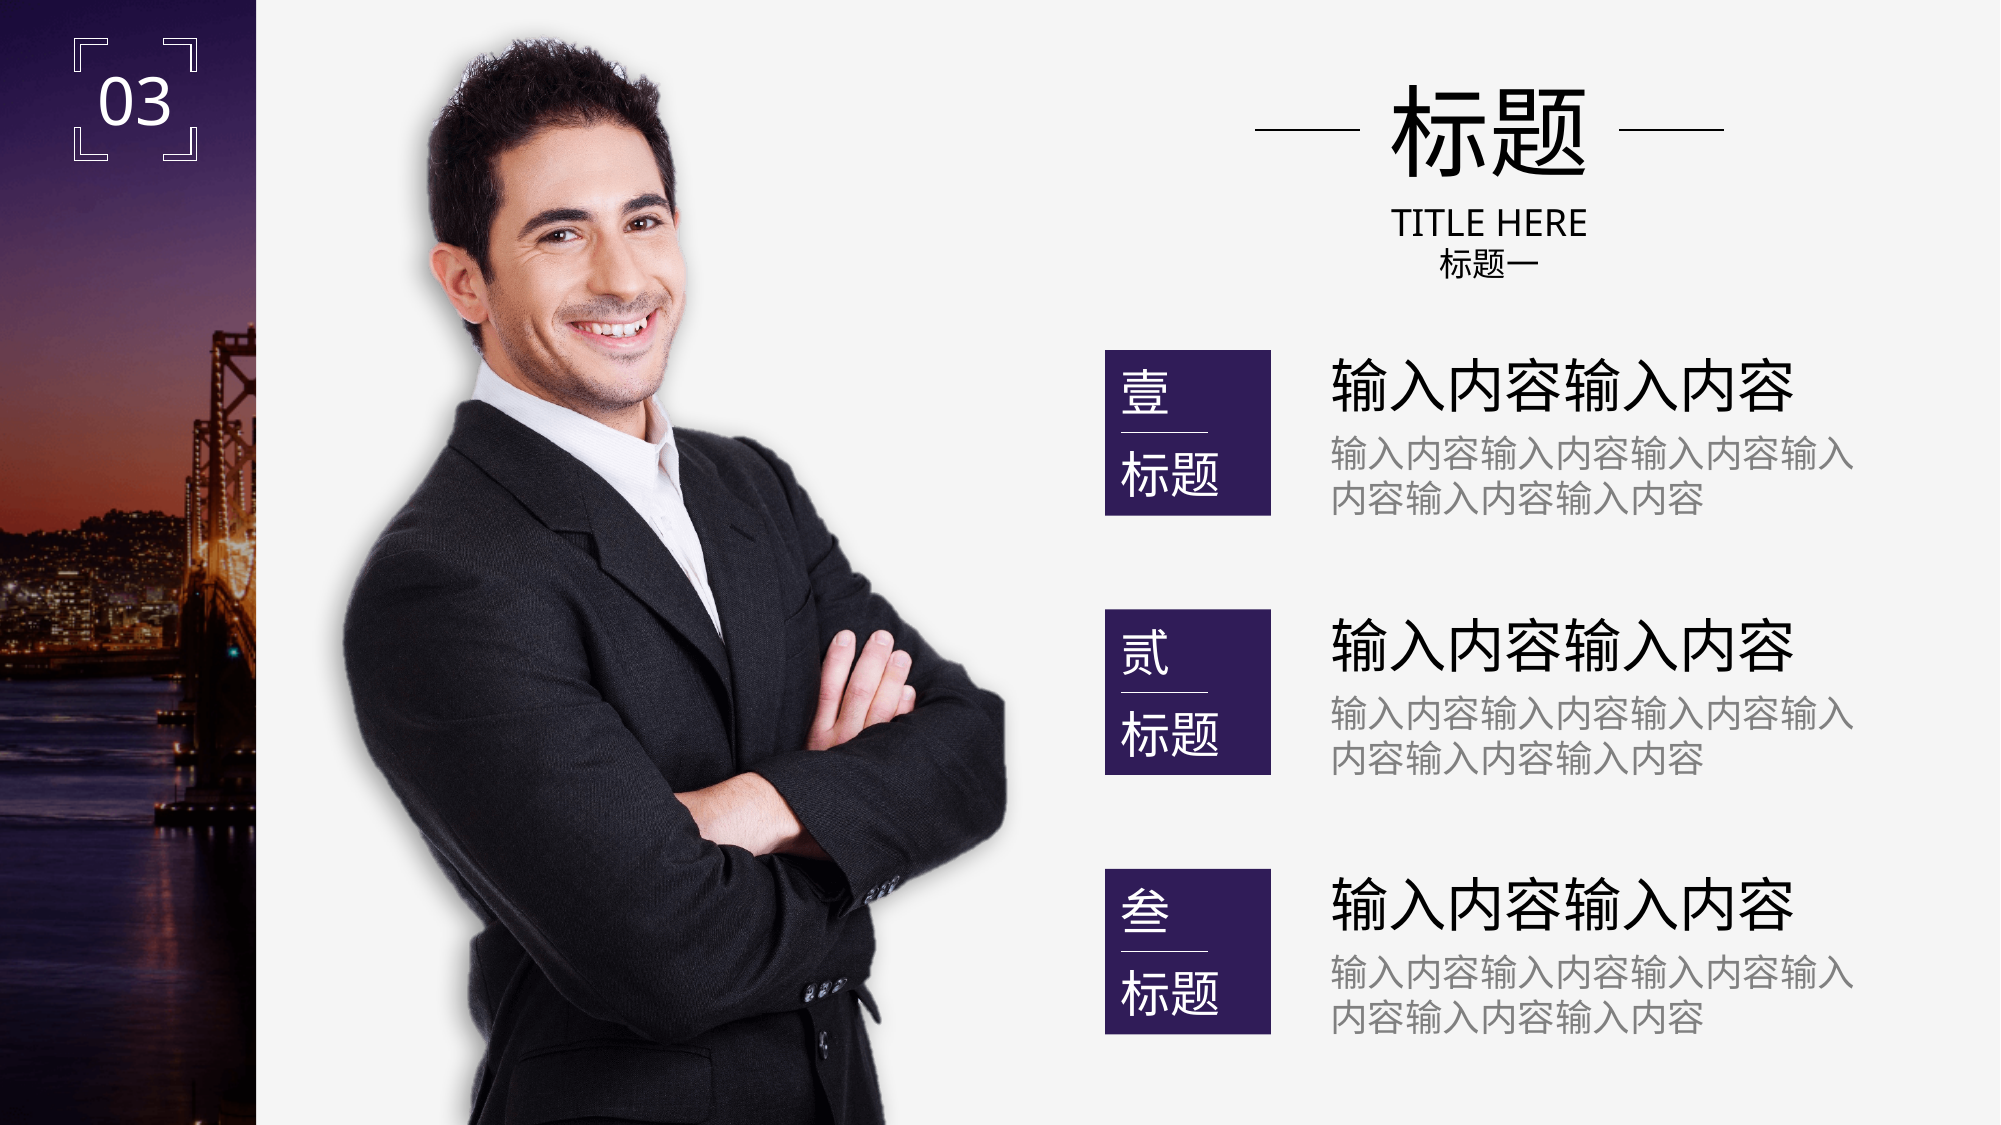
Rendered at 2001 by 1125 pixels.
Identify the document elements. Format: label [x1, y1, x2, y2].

picture [0, 0, 257, 1125]
picture [305, 22, 1041, 1125]
text_box [1105, 342, 1874, 1048]
text_box [74, 38, 197, 161]
text_box [1255, 62, 1724, 293]
